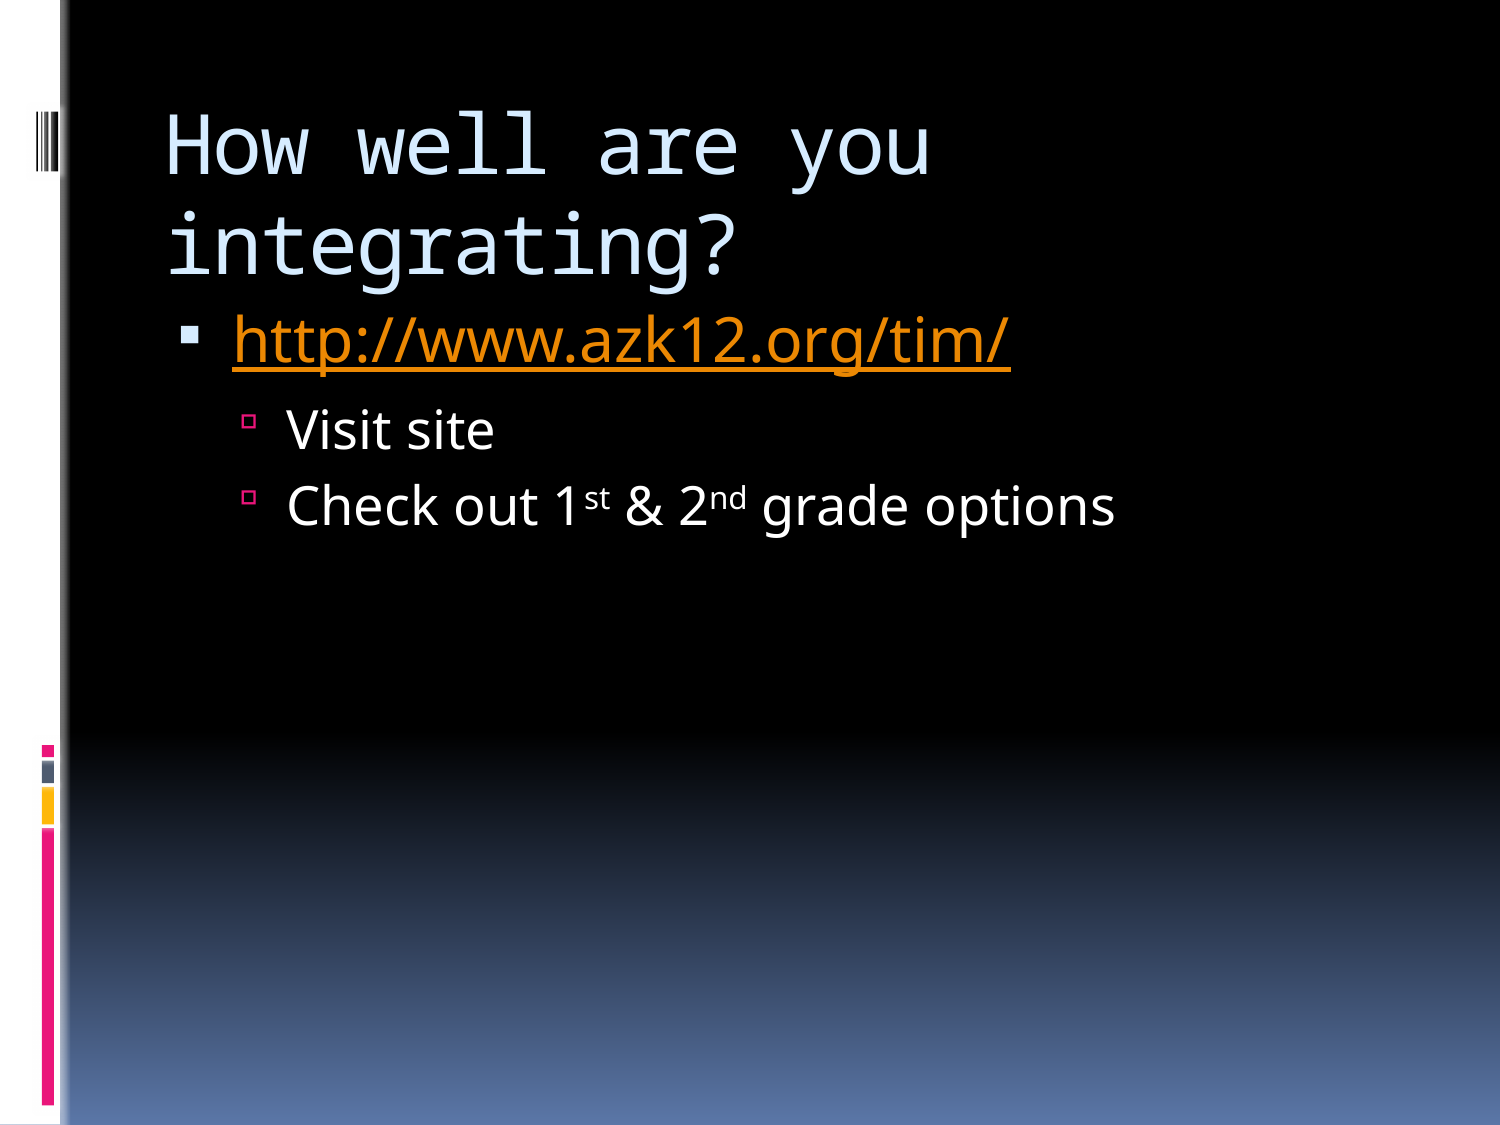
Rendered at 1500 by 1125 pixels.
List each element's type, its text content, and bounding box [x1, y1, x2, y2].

list http://www.azk12.org/tim/ Visit site Check out 1st & 2nd grade options [150, 292, 1425, 1043]
title How well are you integrating? [150, 83, 1425, 234]
